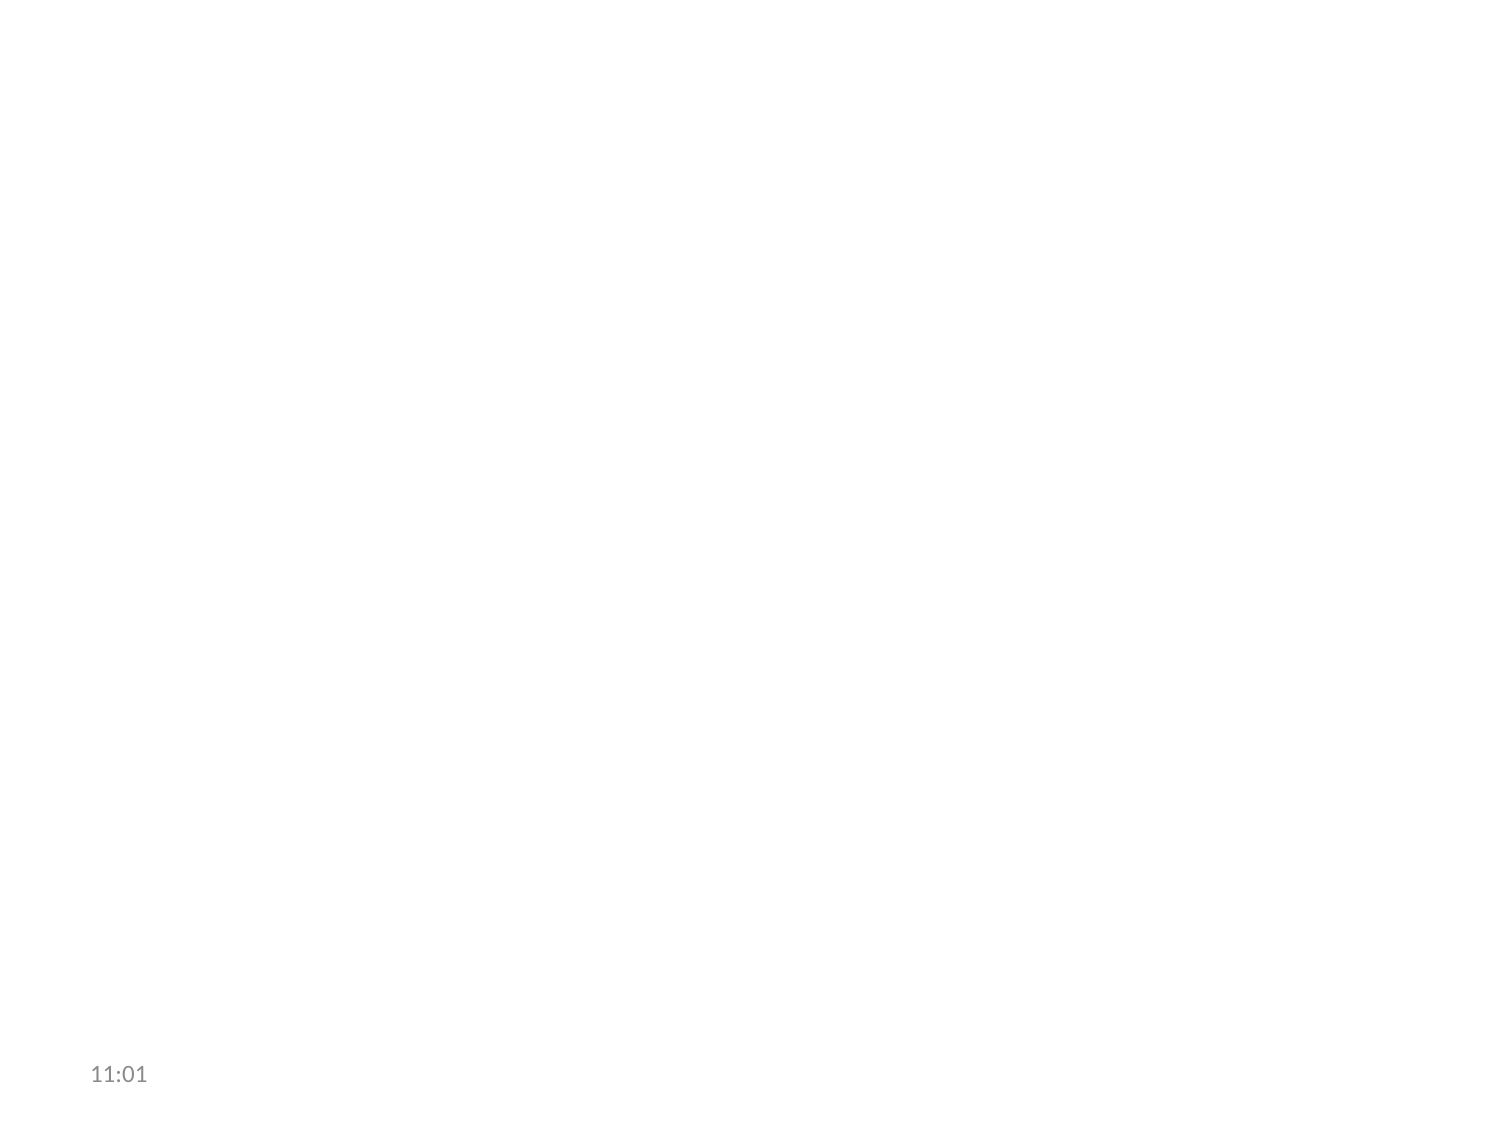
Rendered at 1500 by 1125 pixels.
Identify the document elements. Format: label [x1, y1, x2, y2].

slide_number [75, 1042, 425, 1103]
